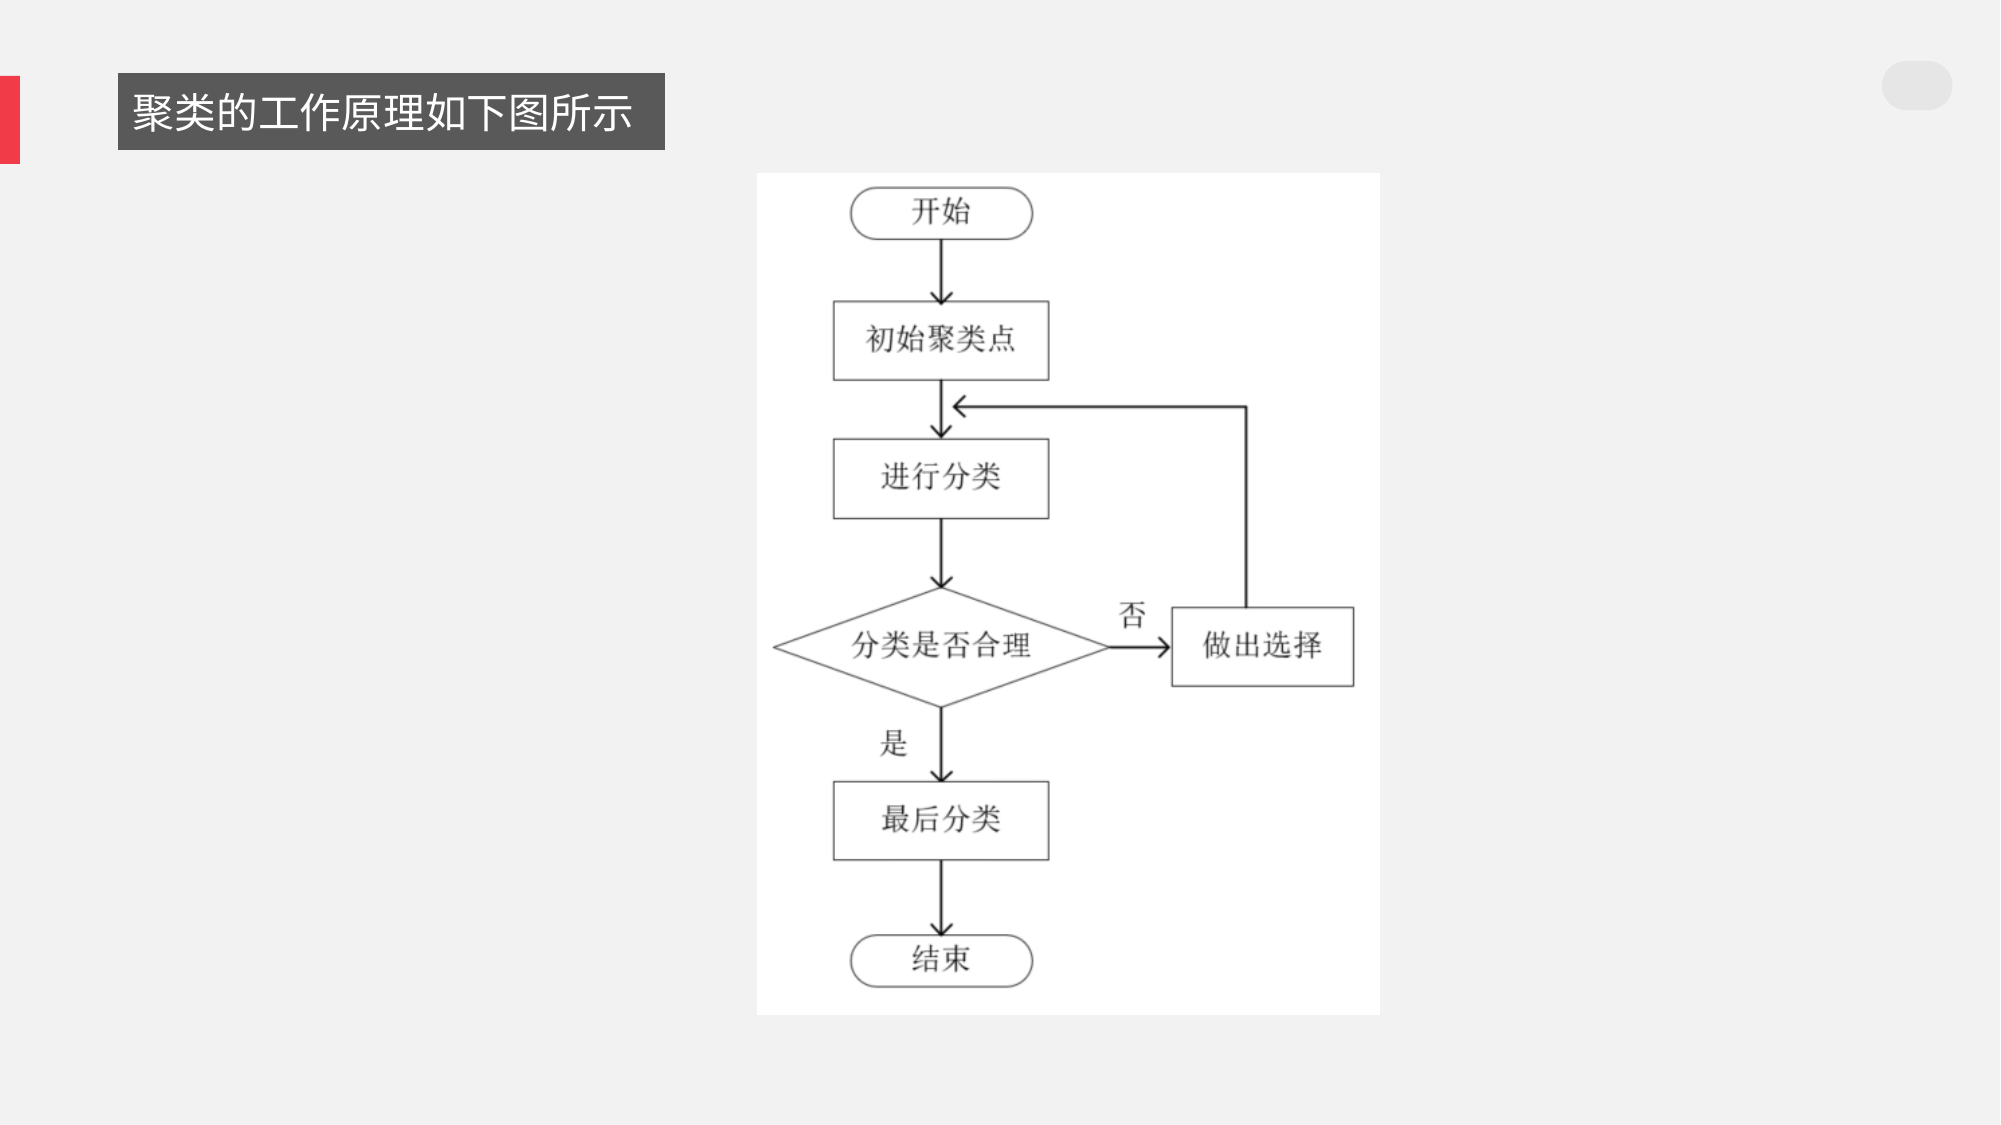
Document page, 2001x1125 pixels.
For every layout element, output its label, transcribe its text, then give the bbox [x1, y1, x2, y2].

picture [757, 173, 1380, 1015]
text_box 聚类的工作原理如下图所示 [117, 72, 666, 151]
